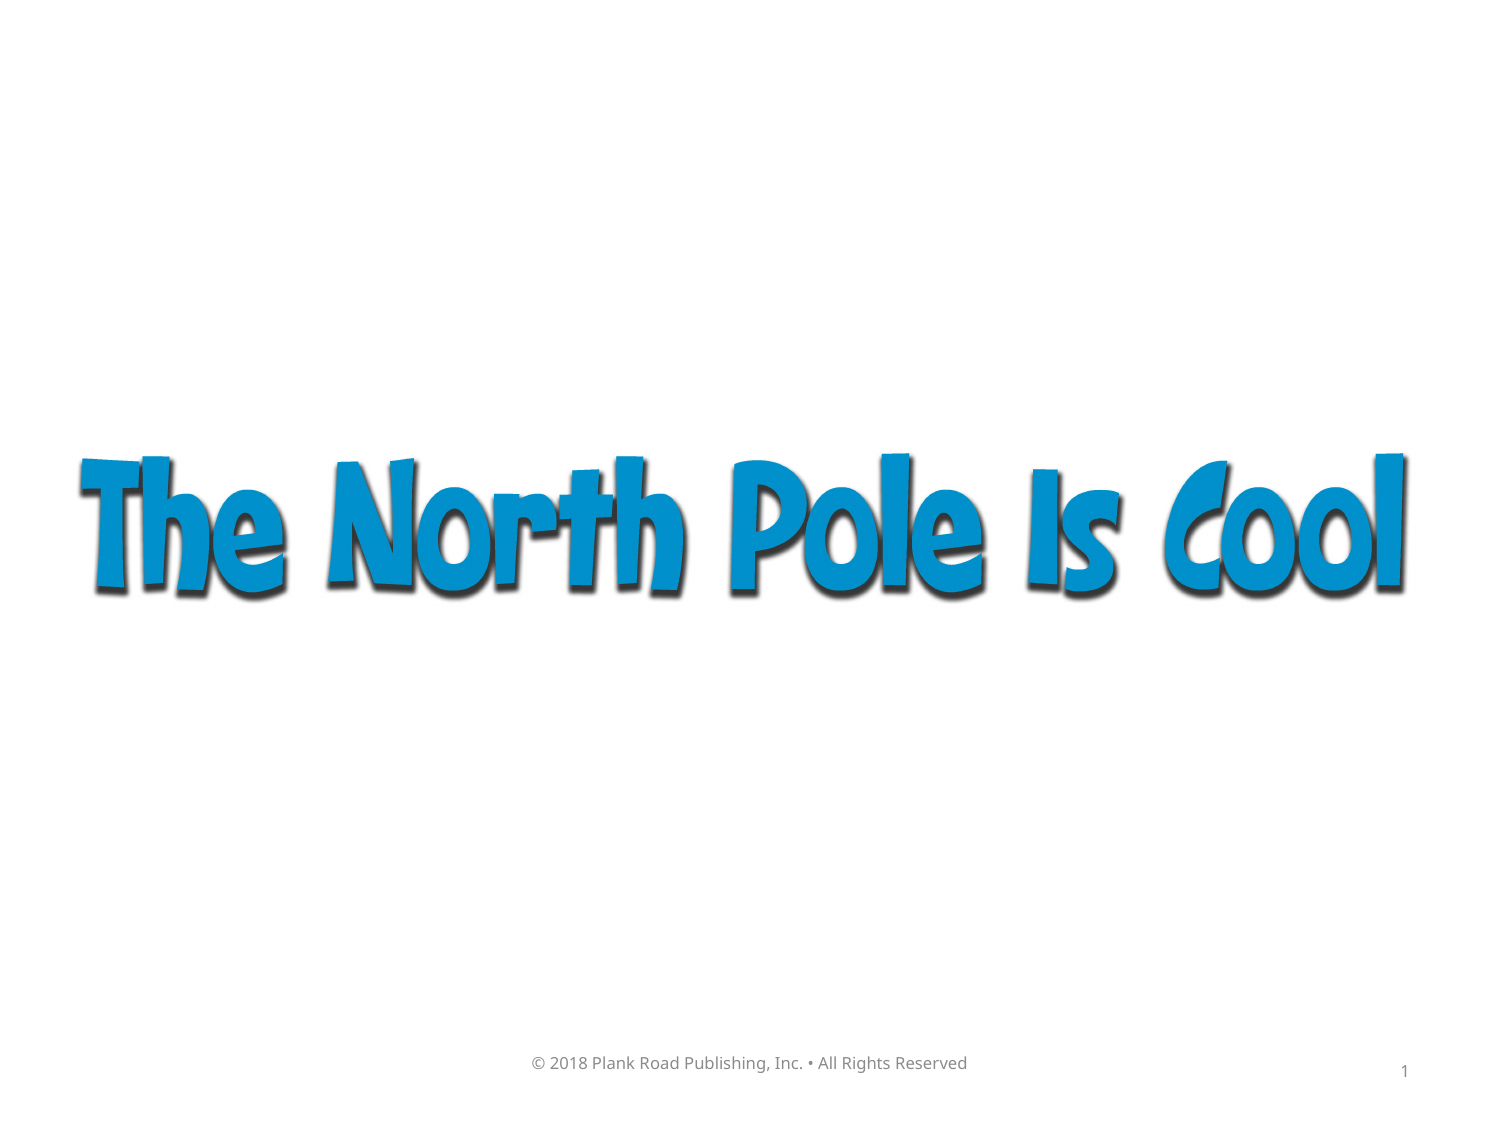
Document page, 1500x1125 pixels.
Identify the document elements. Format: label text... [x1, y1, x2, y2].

slide_number 1 [1074, 1042, 1425, 1103]
picture [62, 422, 1430, 610]
